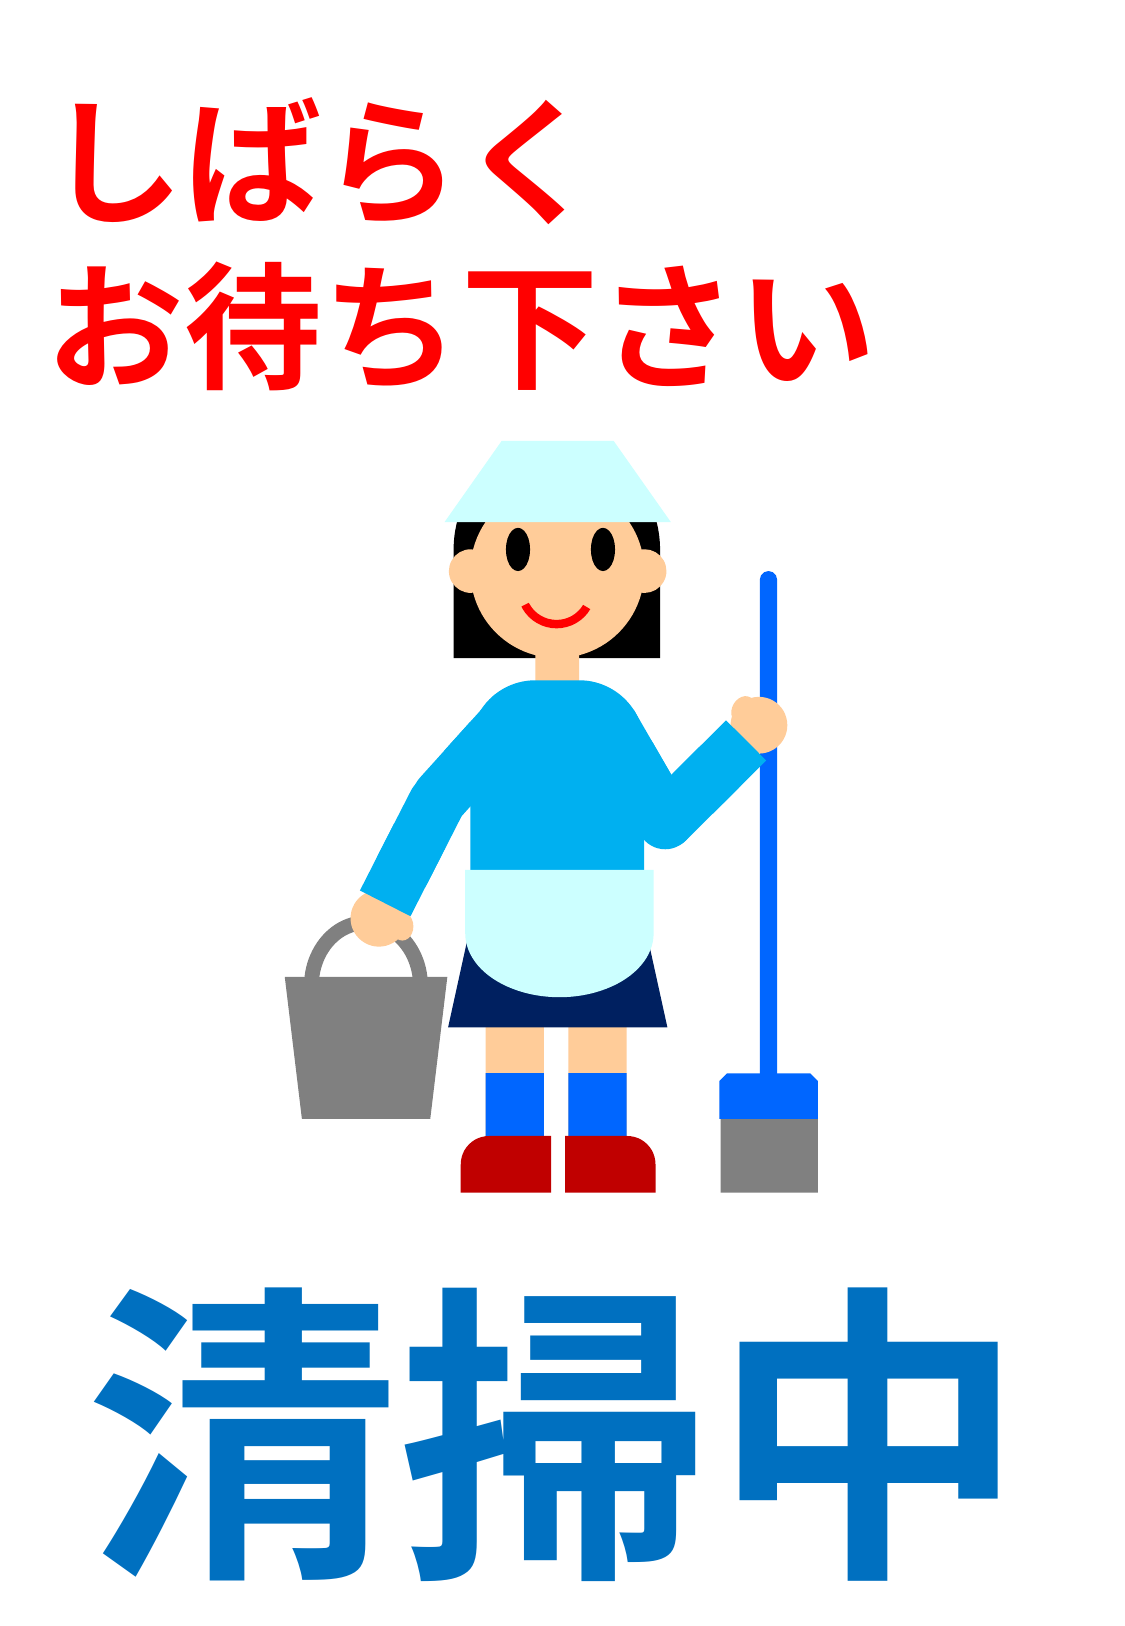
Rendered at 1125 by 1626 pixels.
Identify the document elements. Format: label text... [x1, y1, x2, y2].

text_box 清掃中 [0, 1233, 1125, 1624]
text_box しばらく お待ち下さい [30, 68, 1093, 414]
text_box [284, 440, 819, 1193]
